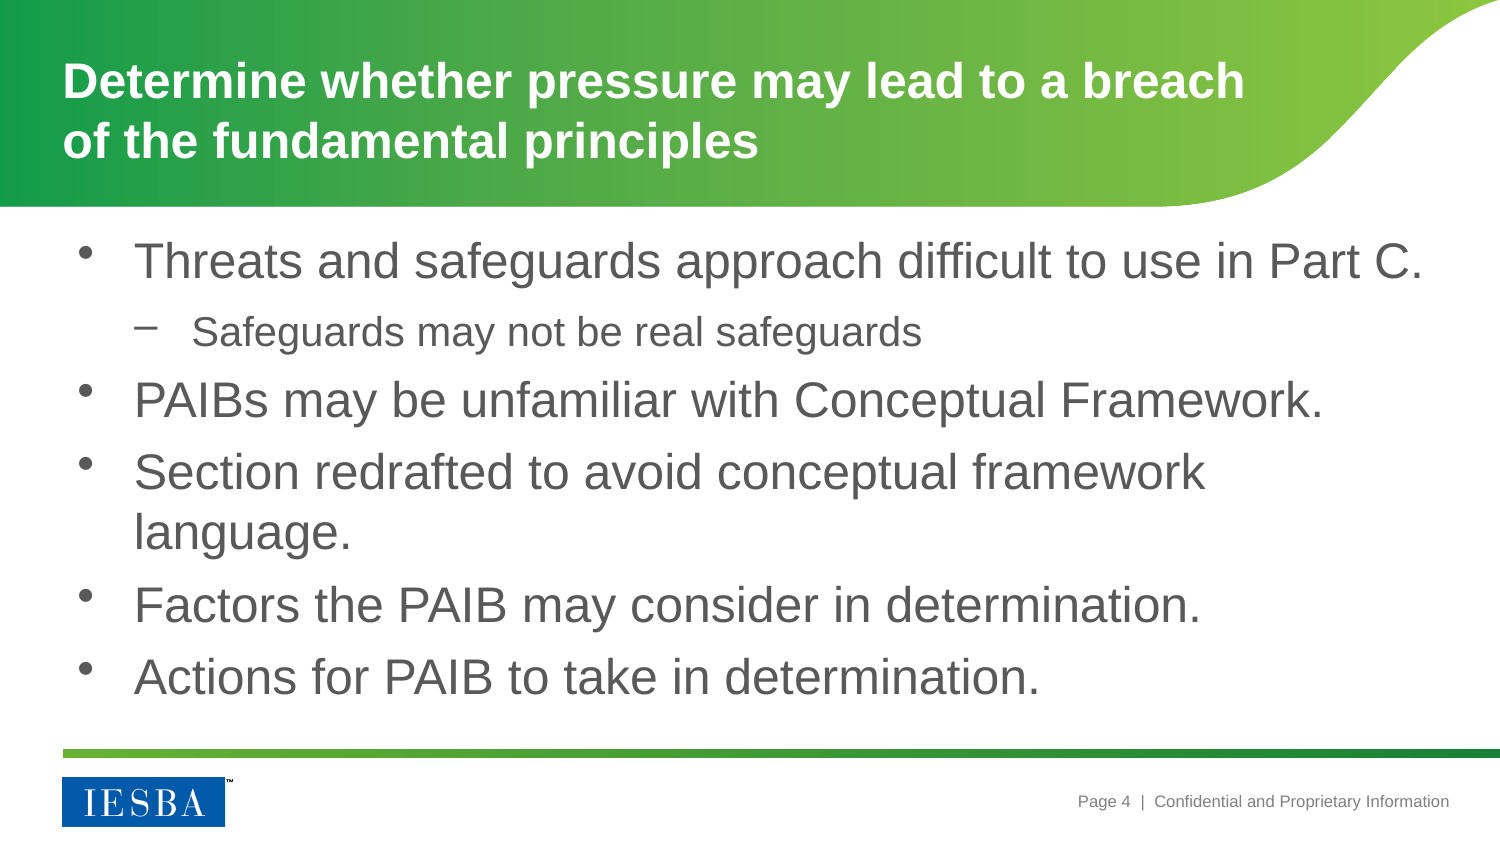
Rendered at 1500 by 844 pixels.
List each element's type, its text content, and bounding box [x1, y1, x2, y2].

list Threats and safeguards approach difficult to use in Part C. Safeguards may not be real safeguards PAIBs may be unfamiliar with Conceptual Framework. Section redrafted to avoid conceptual framework language. Factors the PAIB may consider in determination. Actions for PAIB to take in determination. [62, 220, 1450, 724]
picture [62, 777, 233, 827]
title Determine whether pressure may lead to a breach of the fundamental principles [62, 75, 1300, 142]
picture [0, 0, 1500, 207]
